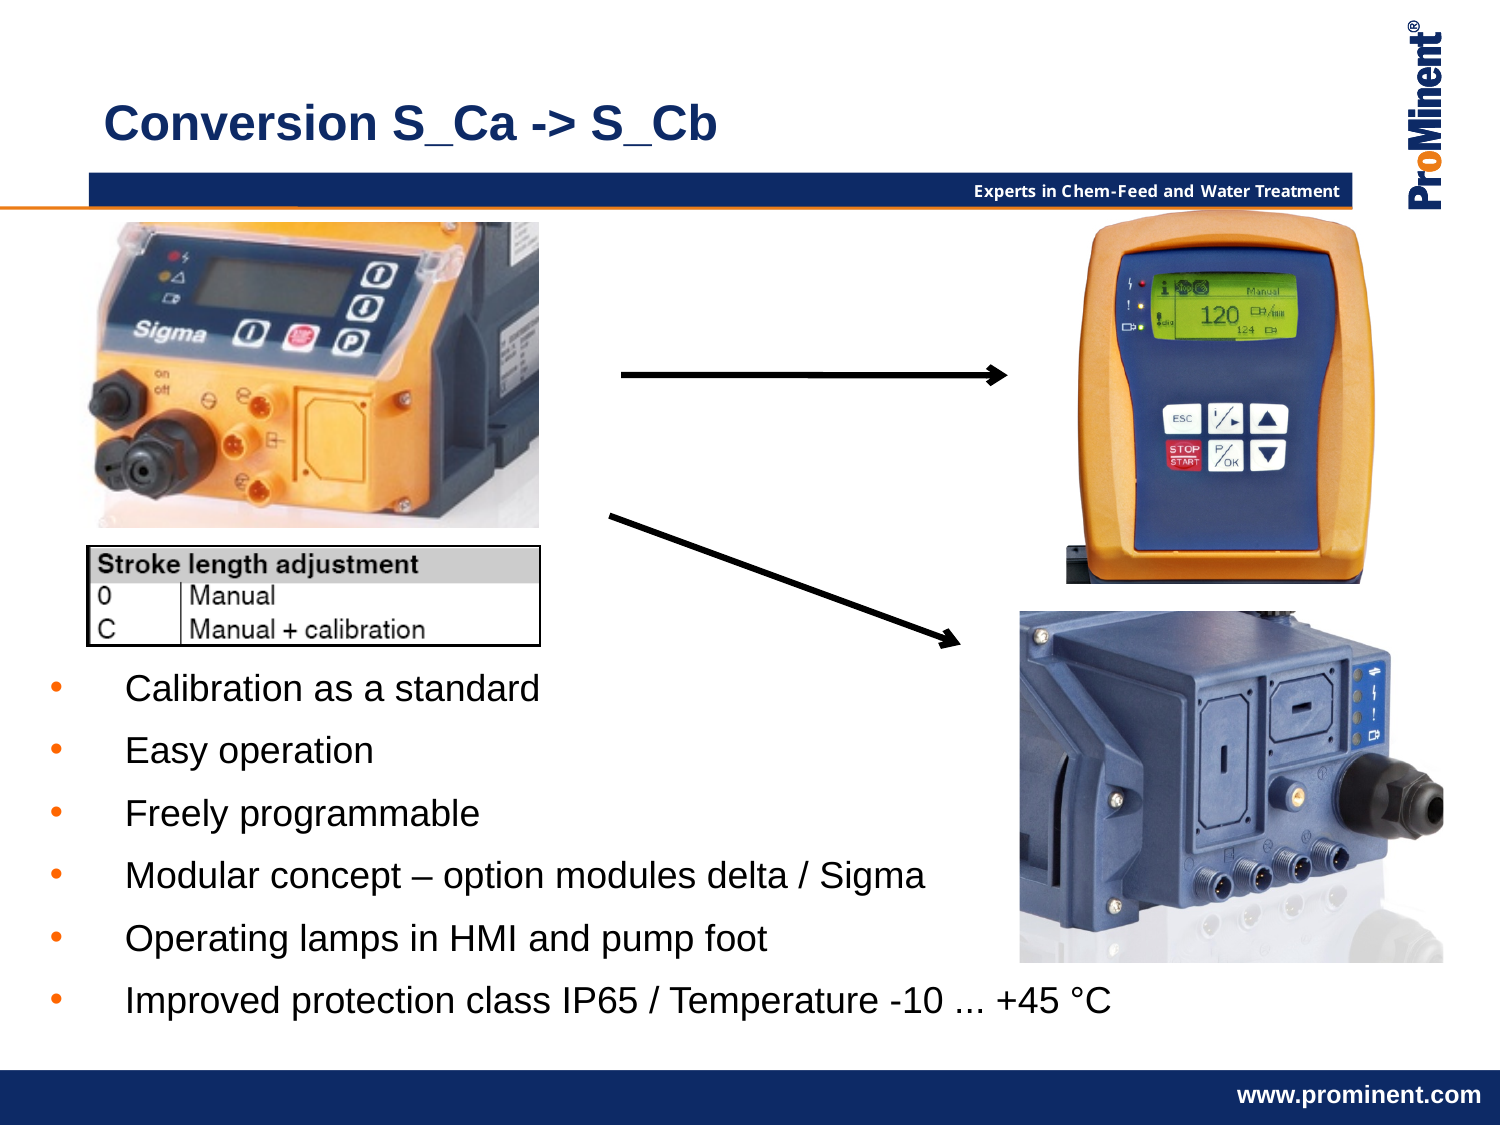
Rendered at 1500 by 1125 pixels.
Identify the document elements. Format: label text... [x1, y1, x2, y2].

picture [1066, 210, 1391, 585]
picture [88, 547, 540, 645]
picture [58, 222, 540, 528]
title Conversion S_Ca -> S_Cb [88, 45, 1353, 197]
text_box Calibration as a standard Easy operation Freely programmable Modular concept – option modules delta / Sigma Operating lamps in HMI and pump foot Improved protection class IP65 / Temperature -10 ... +45 °C [35, 656, 1371, 1087]
picture [1019, 610, 1444, 963]
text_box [609, 515, 962, 645]
